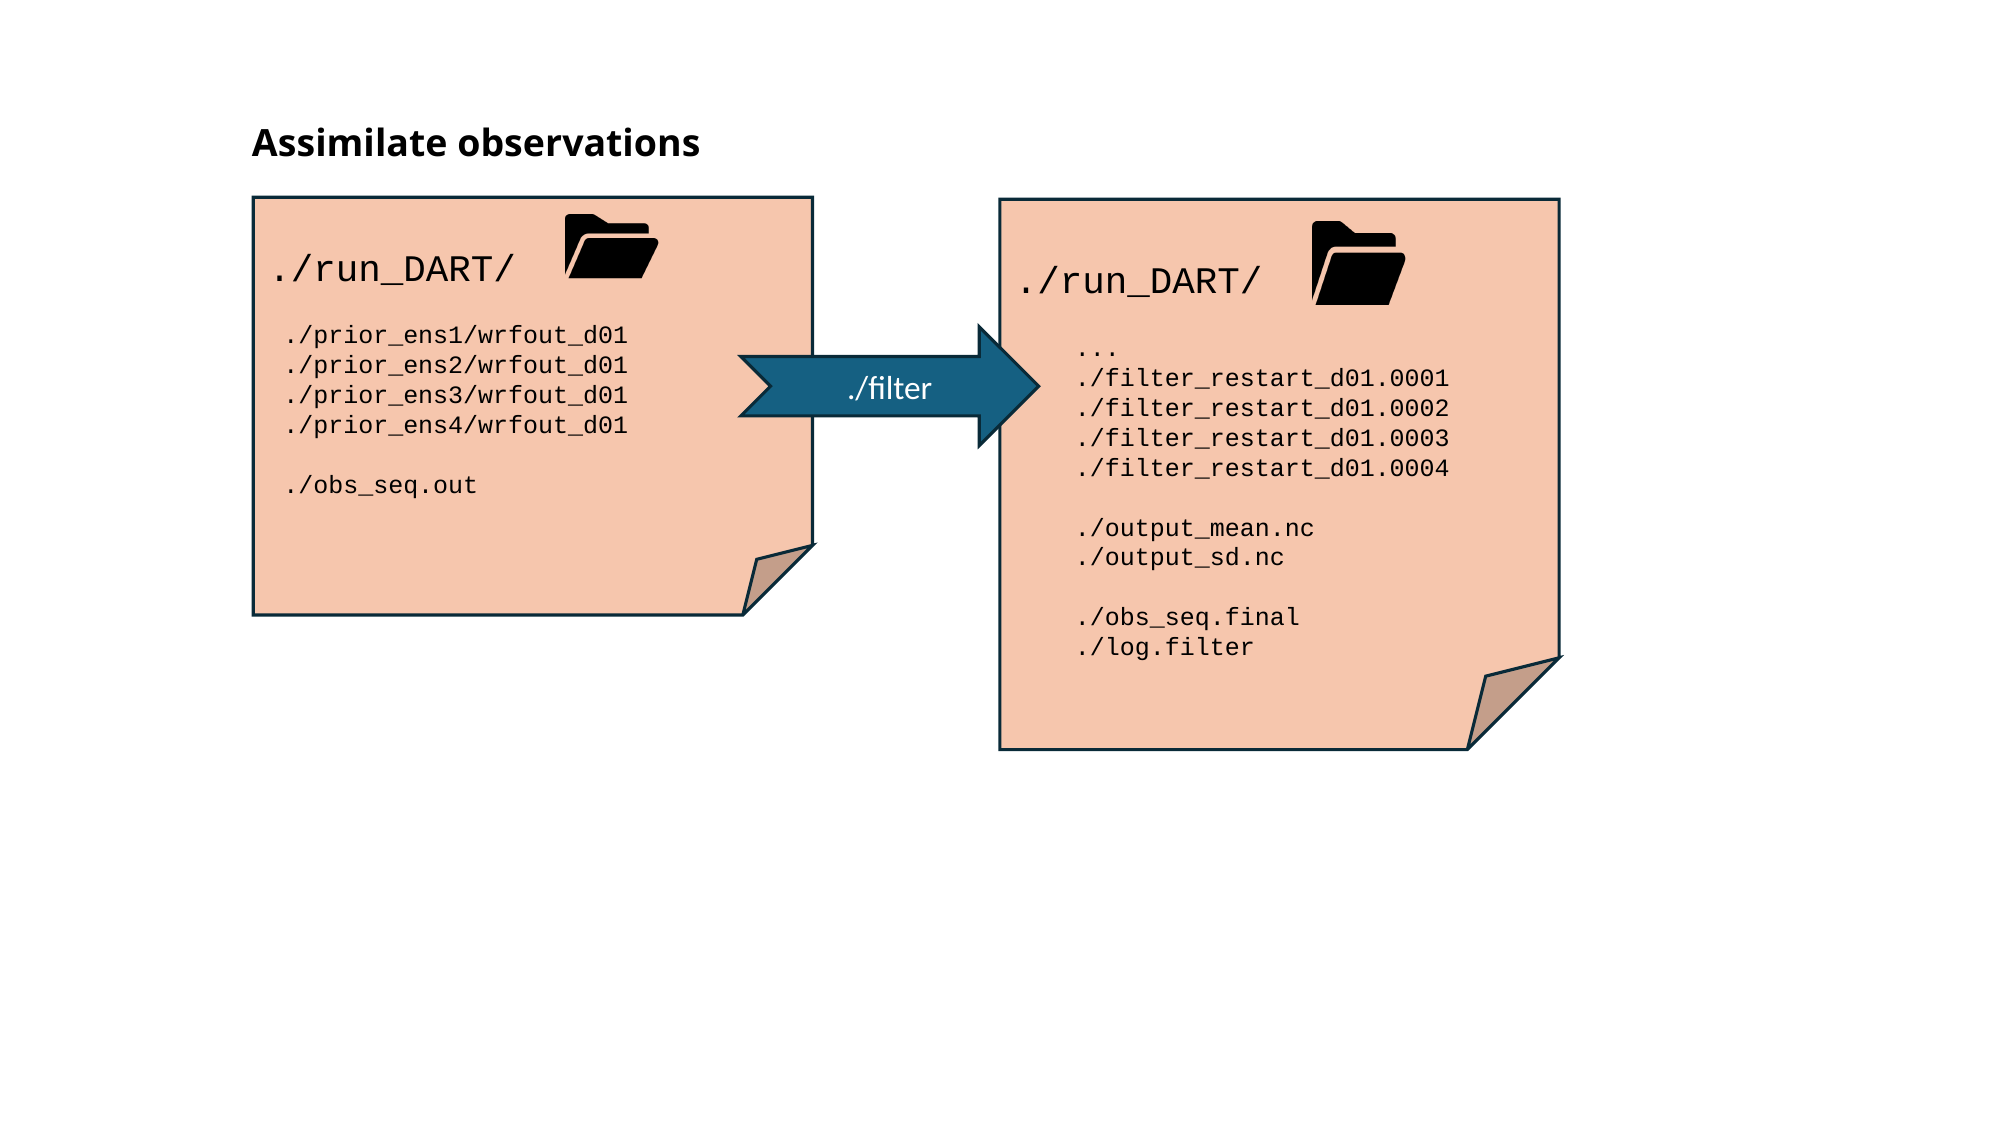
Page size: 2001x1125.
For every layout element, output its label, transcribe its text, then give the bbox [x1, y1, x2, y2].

text_box Assimilate observations [236, 111, 765, 172]
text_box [252, 190, 813, 616]
text_box ./filter [813, 322, 999, 450]
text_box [999, 190, 1560, 751]
